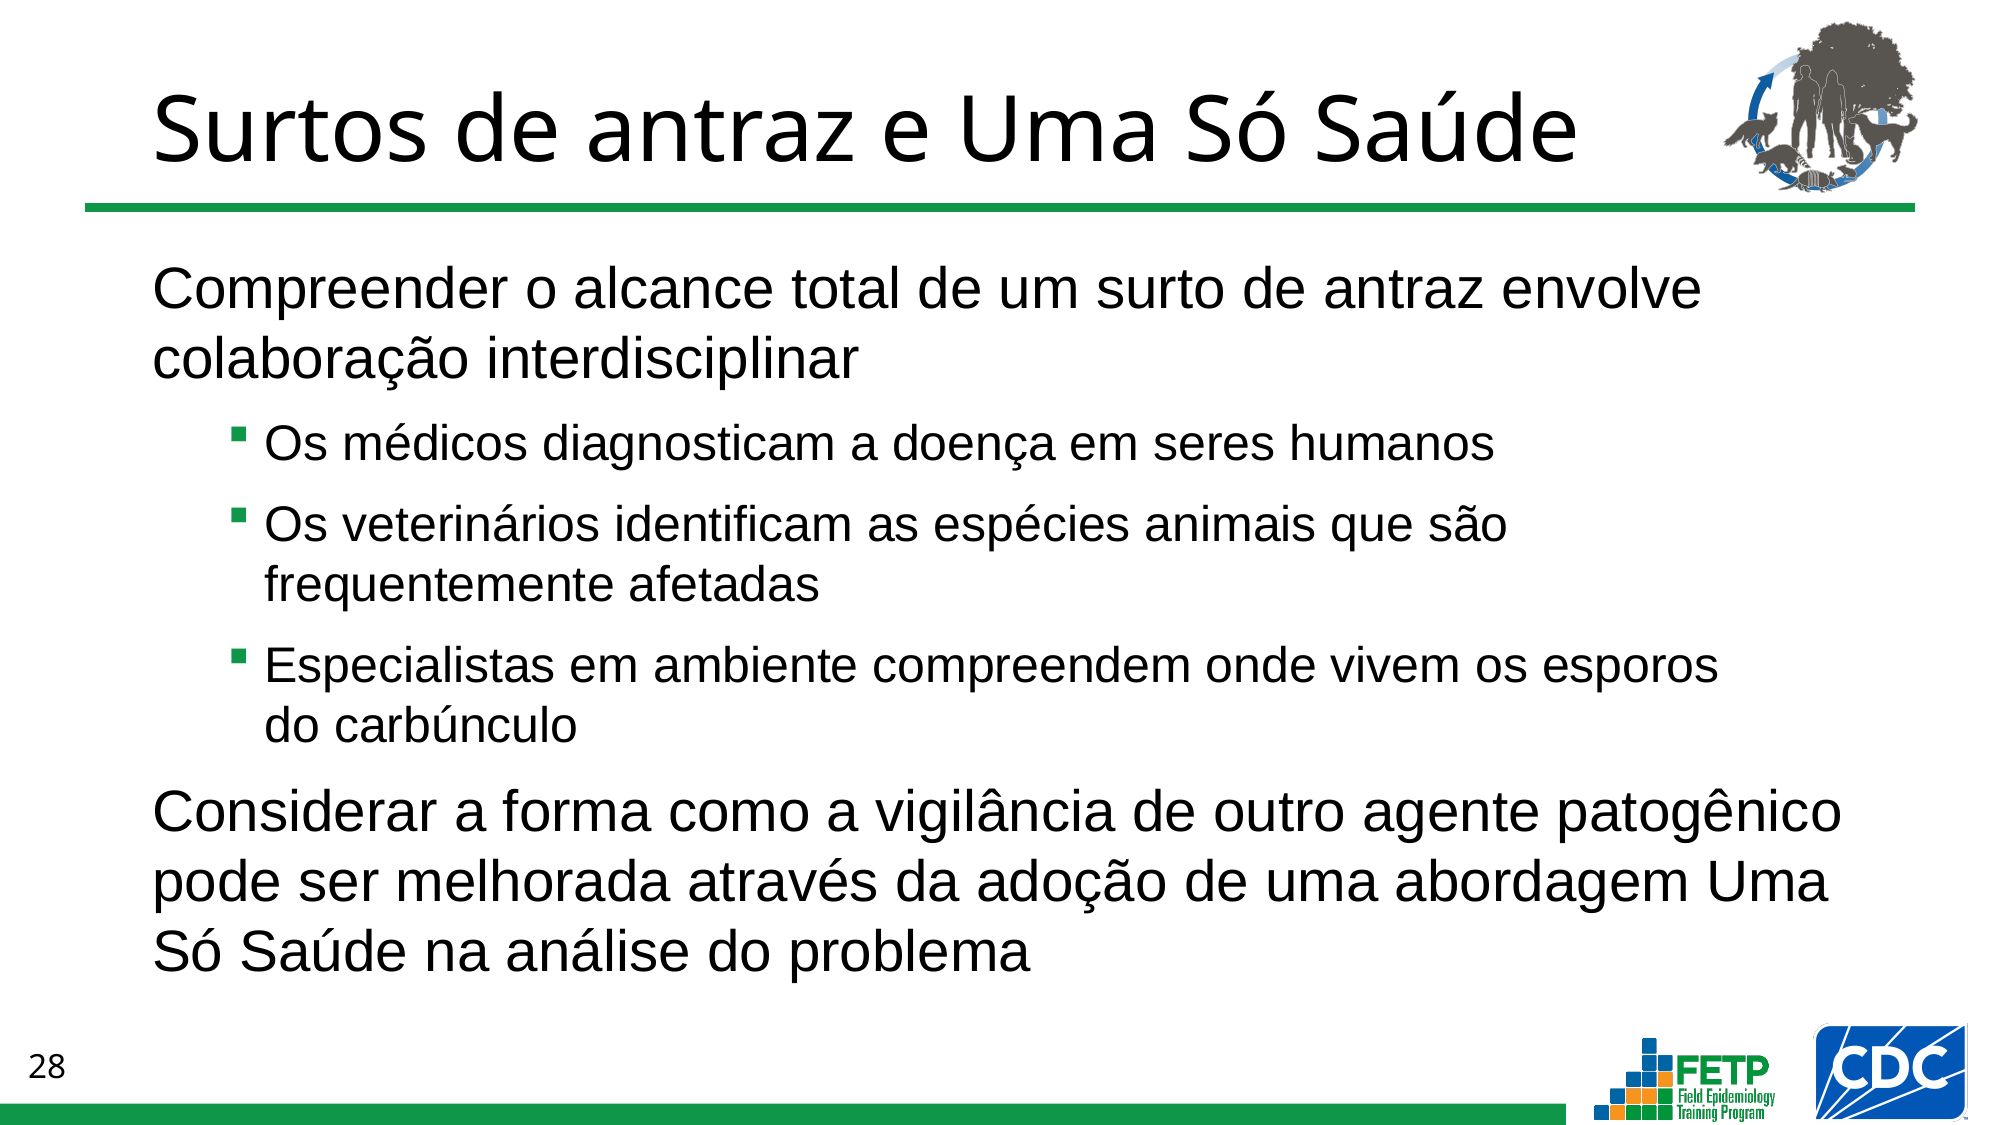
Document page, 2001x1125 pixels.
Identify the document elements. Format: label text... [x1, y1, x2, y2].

title Surtos de antraz e Uma Só Saúde [137, 75, 1738, 207]
picture [1594, 1038, 1775, 1122]
picture [1813, 1023, 1968, 1122]
picture [1717, 21, 1919, 222]
list Compreender o alcance total de um surto de antraz envolve colaboração interdisciplinar Os médicos diagnosticam a doença em seres humanos Os veterinários identificam as espécies animais que são frequentemente afetadas Especialistas em ambiente compreendem onde vivem os esporos do carbúnculo Considerar a forma como a vigilância de outro agente patogênico pode ser melhorada através da adoção de uma abordagem Uma Só Saúde na análise do problema [137, 242, 1863, 1004]
